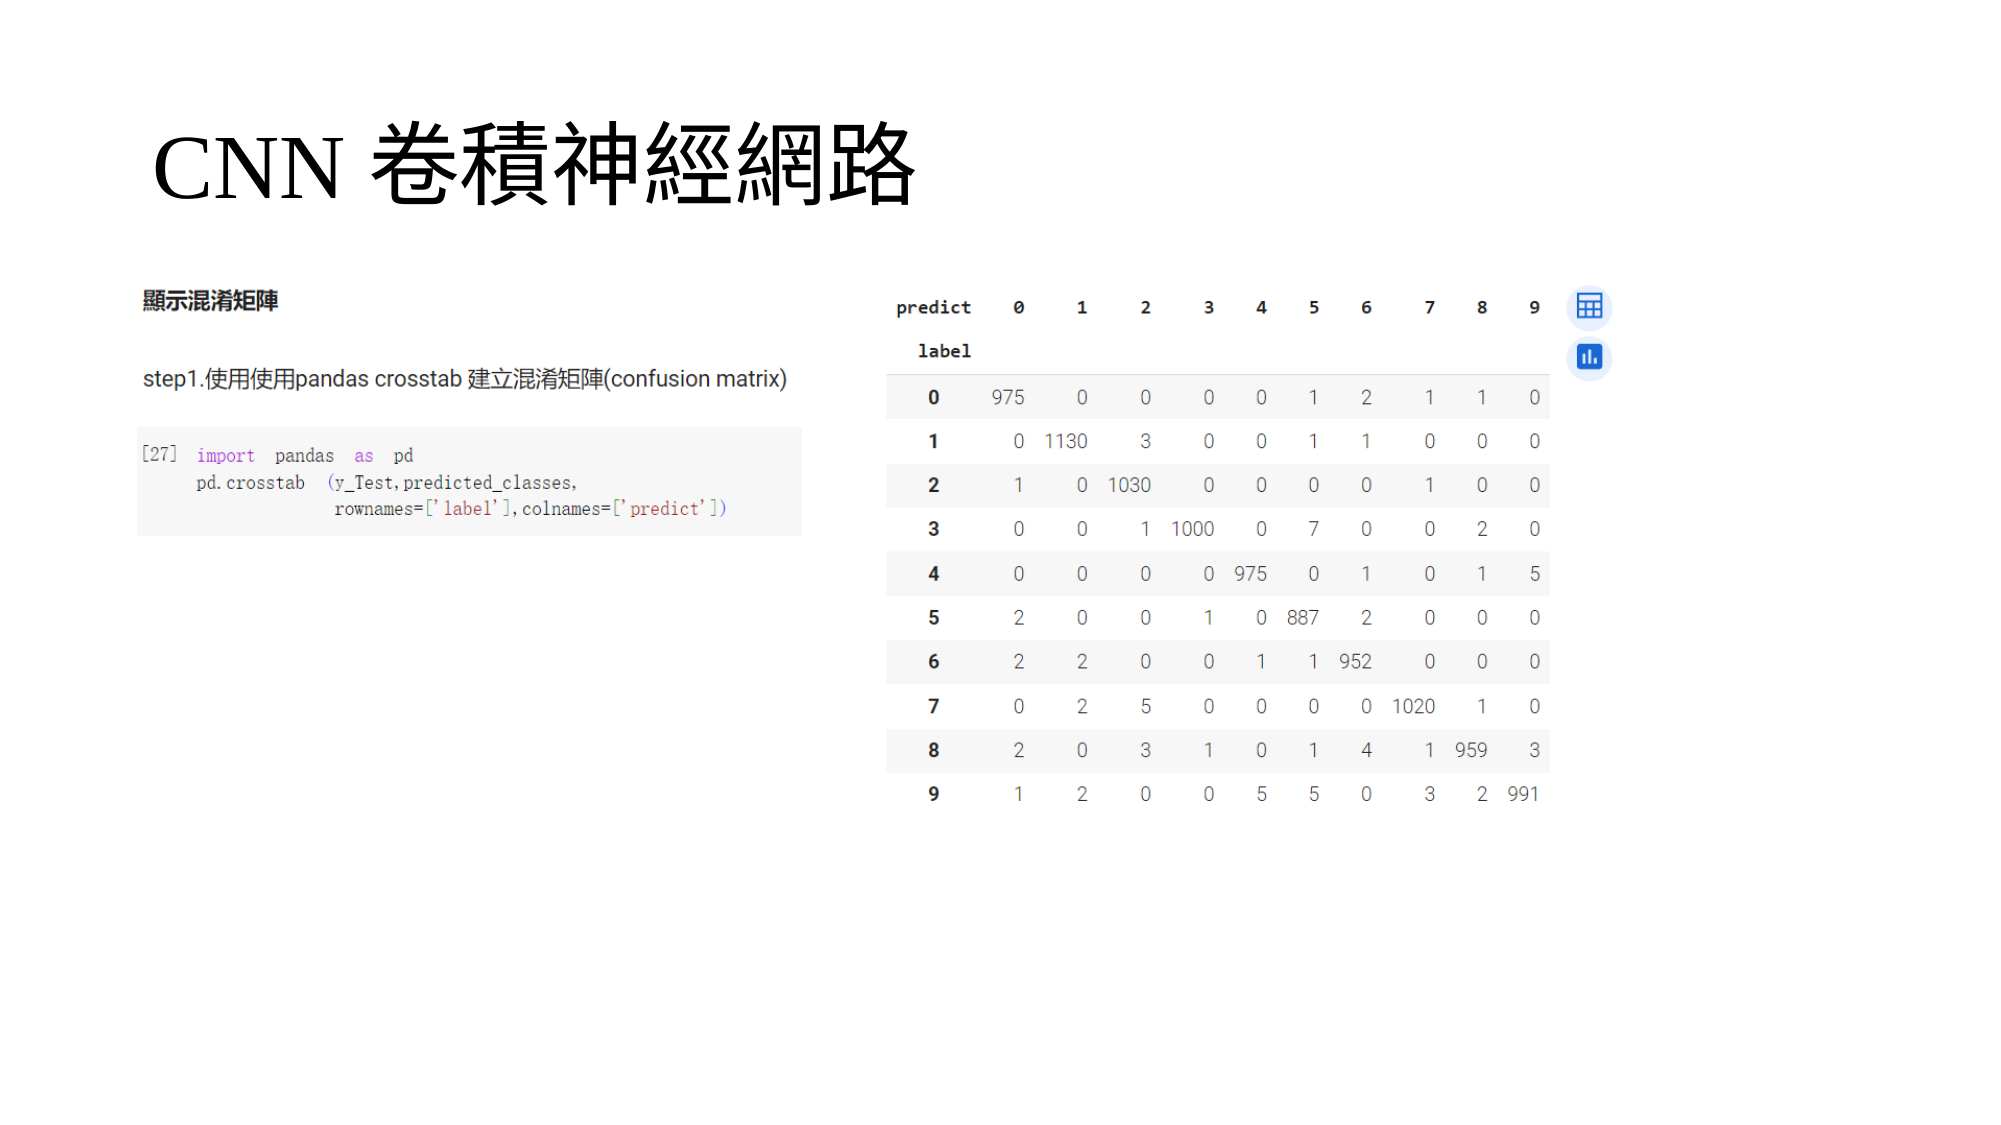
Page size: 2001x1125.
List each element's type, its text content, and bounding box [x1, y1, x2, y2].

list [137, 277, 802, 540]
title CNN卷積神經網路 [137, 59, 1863, 278]
picture [876, 277, 1626, 825]
